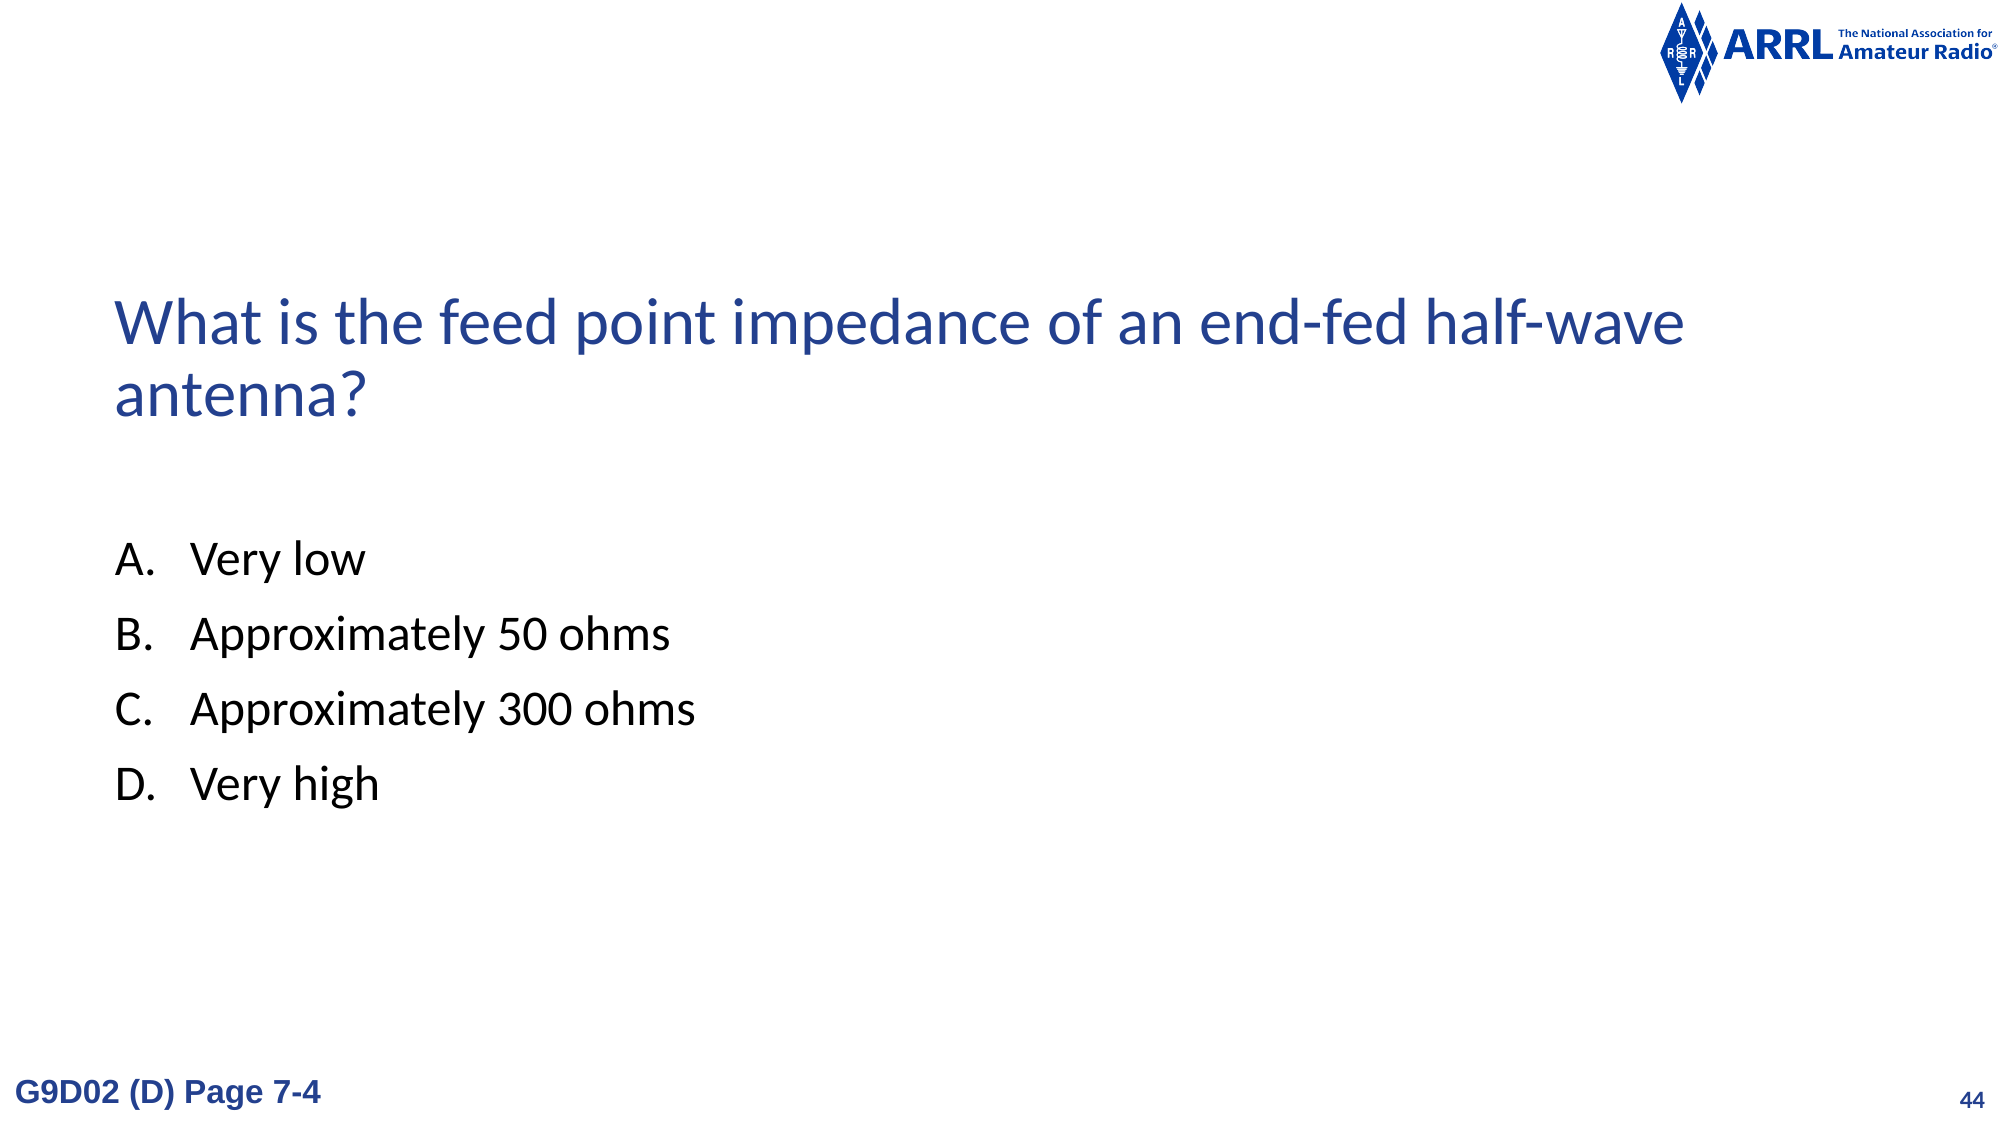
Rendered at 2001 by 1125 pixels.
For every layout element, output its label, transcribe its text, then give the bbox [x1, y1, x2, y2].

text_box G9D02 (D) Page 7-4 [0, 1062, 1313, 1118]
list Very low Approximately 50 ohms Approximately 300 ohms Very high [99, 525, 1900, 1005]
title What is the feed point impedance of an end-fed half-wave antenna? [99, 249, 1900, 468]
picture [1658, 0, 1999, 106]
text_box 44 [1875, 1076, 2000, 1121]
